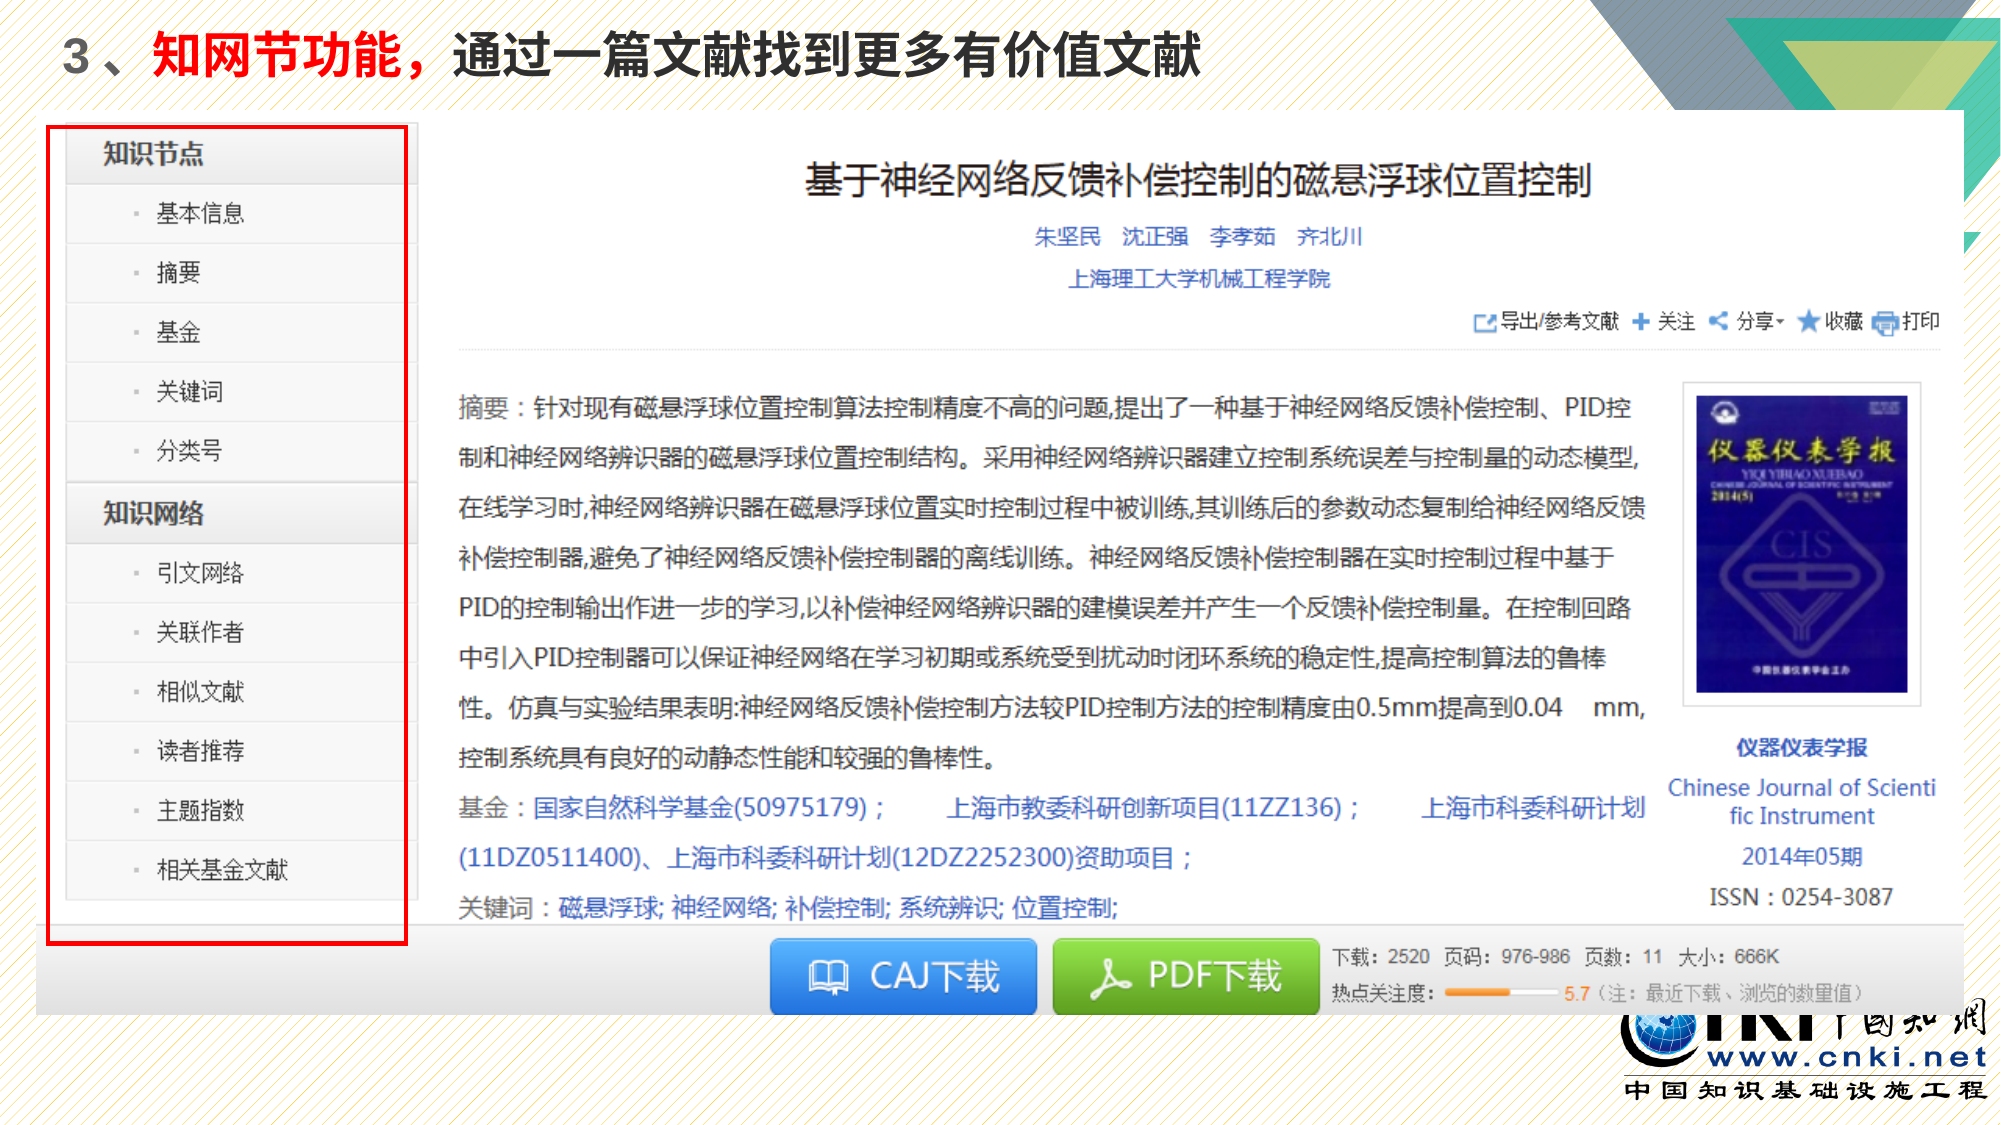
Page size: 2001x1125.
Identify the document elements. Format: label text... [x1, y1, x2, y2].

picture [35, 110, 2001, 1125]
text_box 3、知网节功能，通过一篇文献找到更多有价值文献 [47, 16, 1293, 92]
